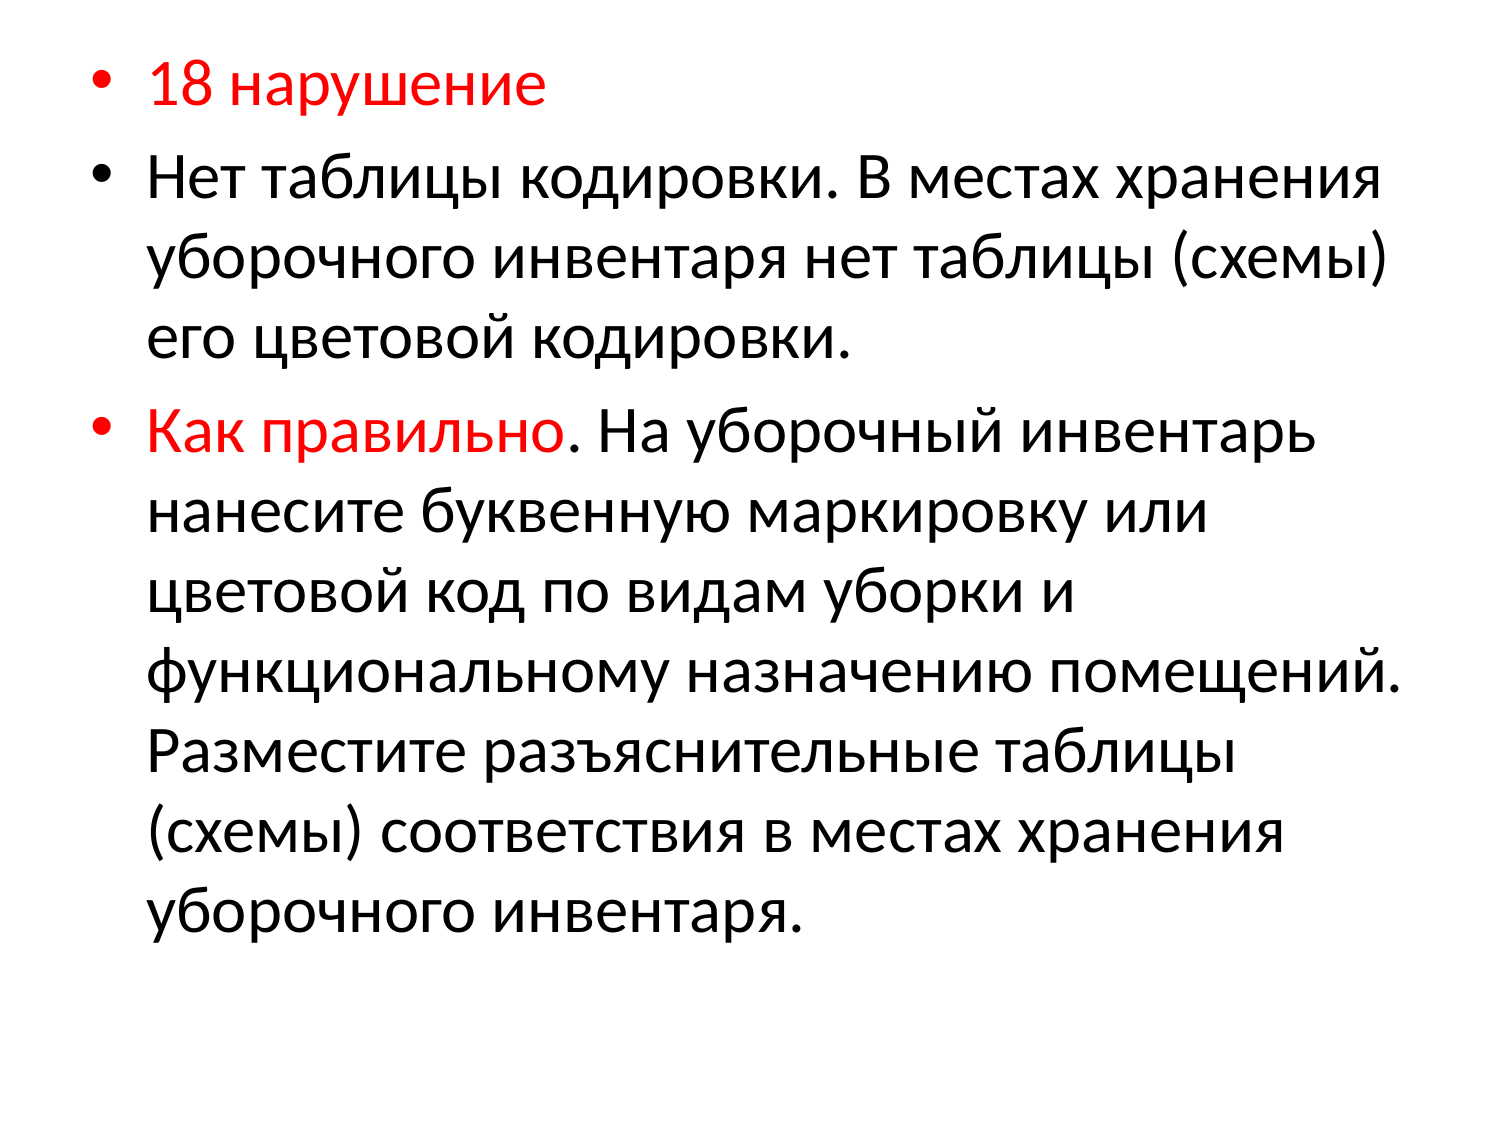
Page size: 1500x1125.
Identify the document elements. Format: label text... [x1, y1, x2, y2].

list 18 нарушение Нет таблицы кодировки. В местах хранения уборочного инвентаря нет таблицы (схемы) его цветовой кодировки. Как правильно. На уборочный инвентарь нанесите буквенную маркировку или цветовой код по видам уборки и функциональному назначению помещений. Разместите разъяснительные таблицы (схемы) соответствия в местах хранения уборочного инвентаря. [75, 30, 1425, 1005]
